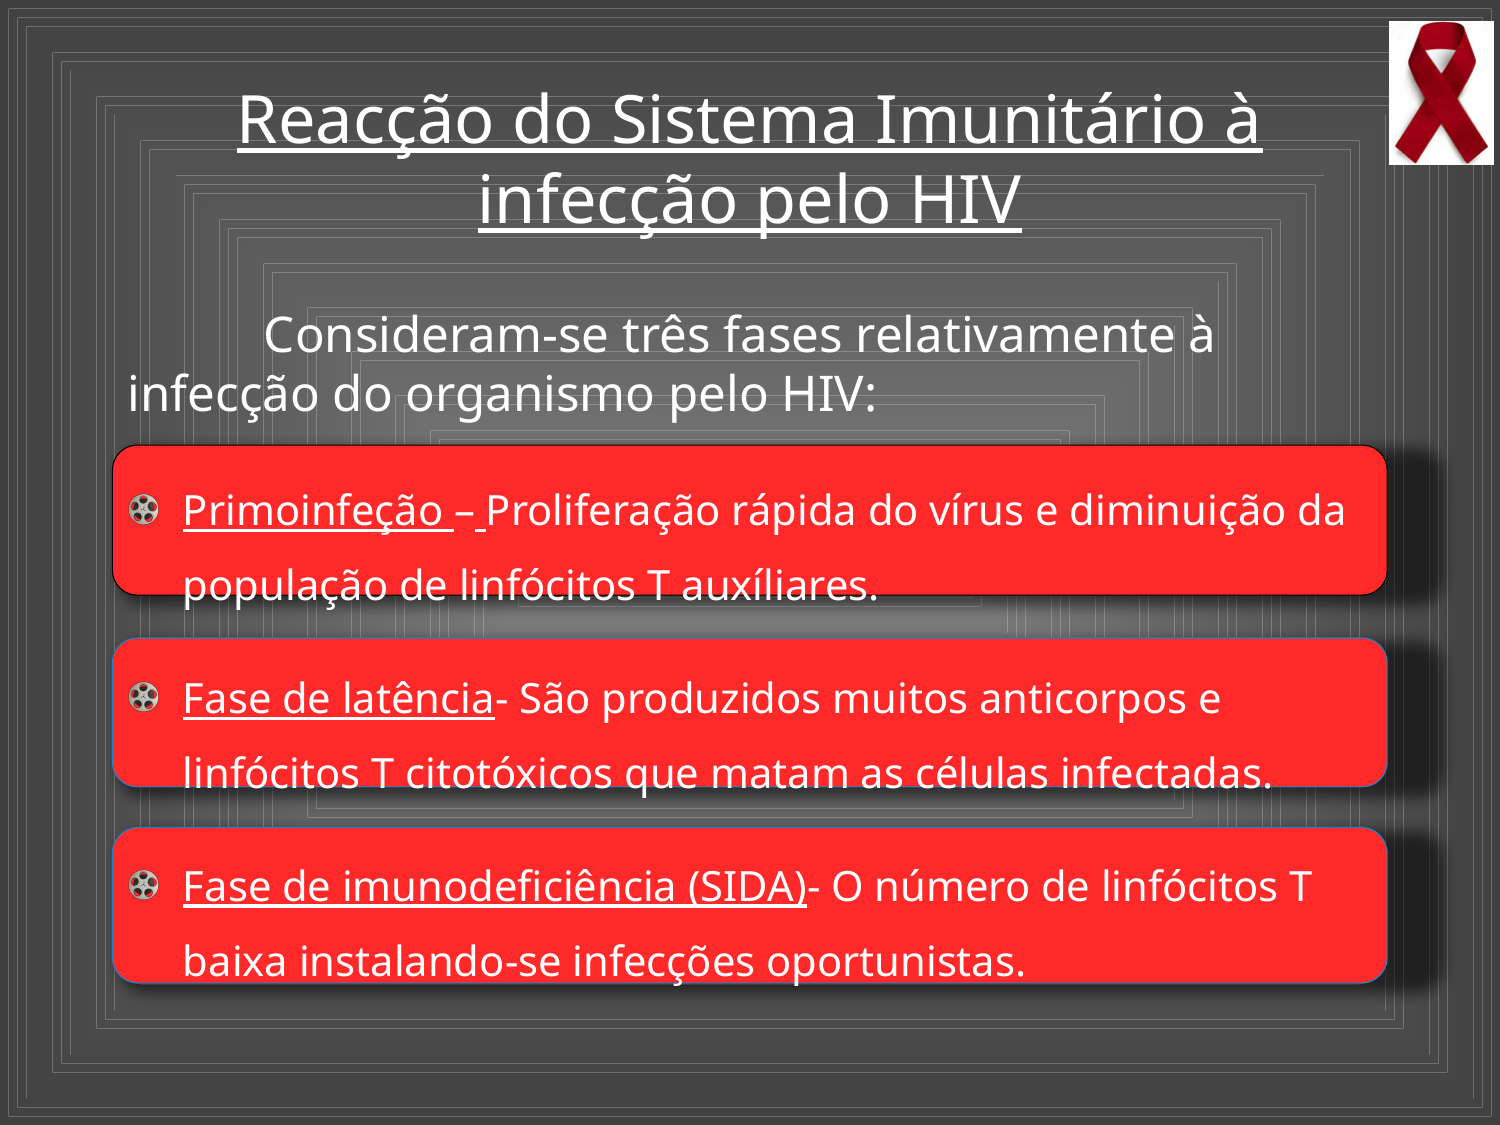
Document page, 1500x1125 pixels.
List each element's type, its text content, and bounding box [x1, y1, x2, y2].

title Reacção do Sistema Imunitário à infecção pelo HIV [146, 39, 1353, 274]
picture [127, 868, 160, 901]
picture [127, 680, 160, 713]
picture [1389, 21, 1494, 165]
list Consideram-se três fases relativamente à infecção do organismo pelo HIV: Primoinfeção – Proliferação rápida do vírus e diminuição da população de linfócitos T auxíliares. Fase de latência- São produzidos muitos anticorpos e linfócitos T citotóxicos que matam as células infectadas. Fase de imunodeficiência (SIDA)- O número de linfócitos T baixa instalando-se infecções oportunistas. [112, 295, 1388, 1005]
picture [127, 492, 160, 526]
